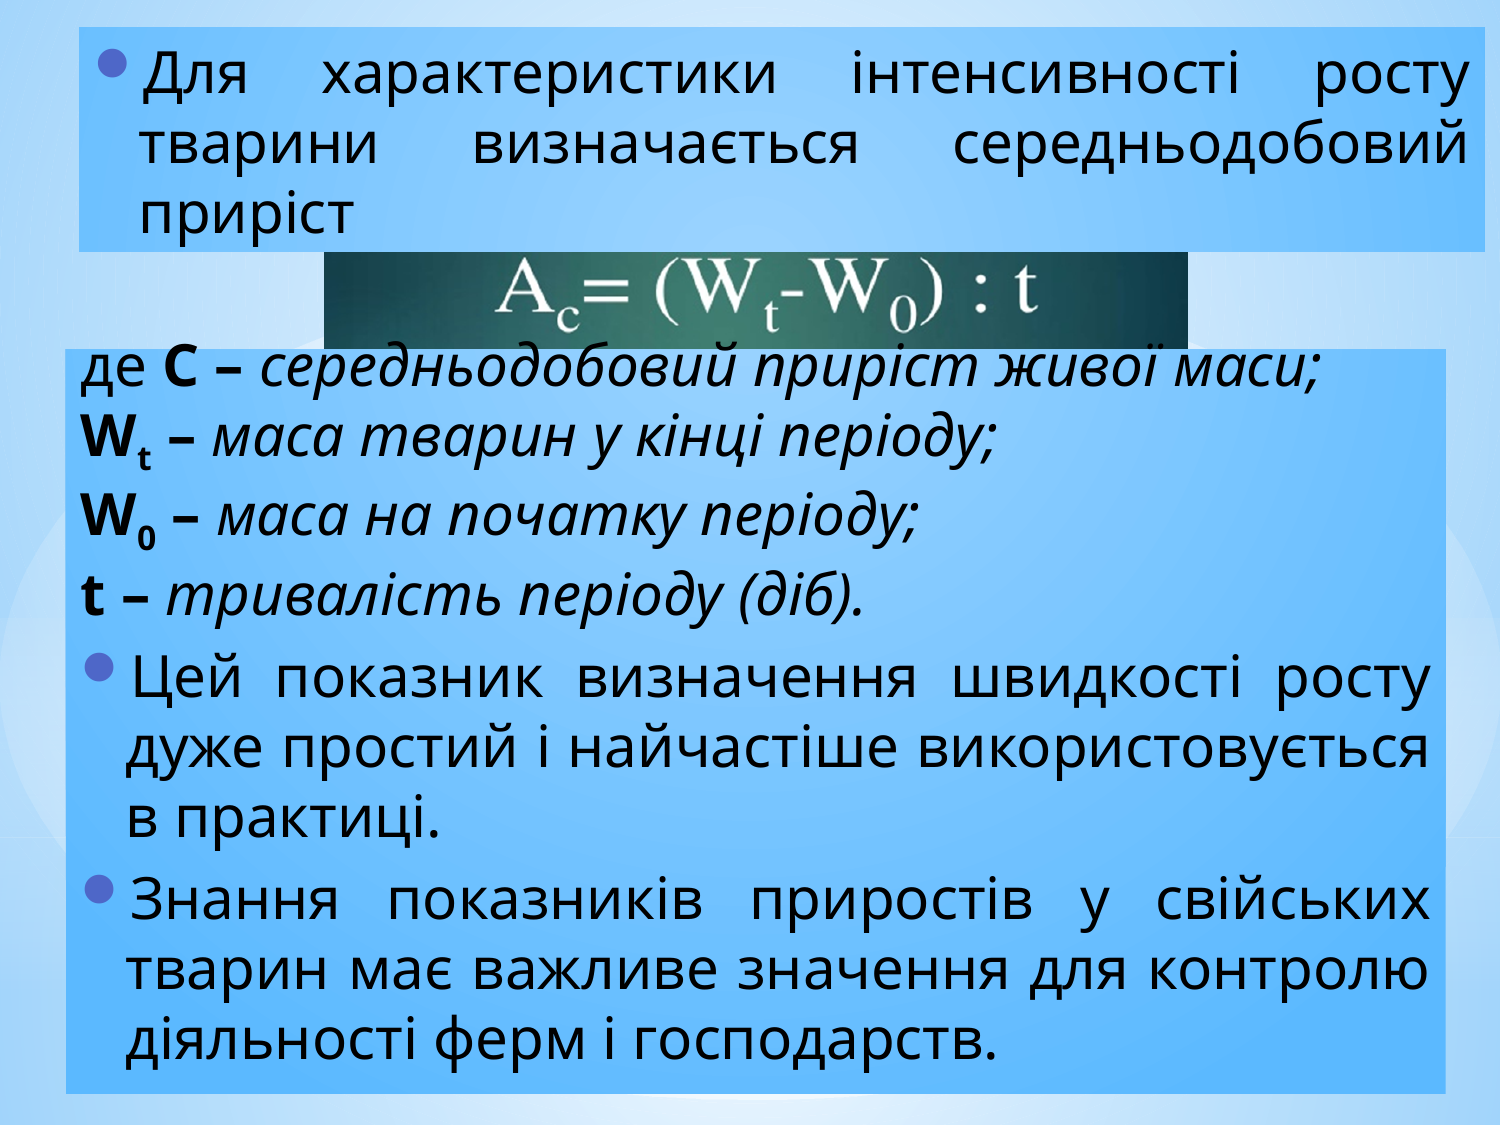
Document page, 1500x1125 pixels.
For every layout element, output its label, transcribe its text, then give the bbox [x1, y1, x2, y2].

picture [324, 30, 1188, 634]
text_box де C – середньодобовий приріст живої маси; Wt – маса тварин у кінці періоду; W0 – маса на початку періоду; t – тривалість періоду (діб). Цей показник визначення швидкості росту дуже простий і найчастіше використовується в практиці. Знання показників приростів у свійських тварин має важливе значення для контролю діяльності ферм і господарств. [65, 349, 1447, 1095]
text_box Для характеристики інтенсивності росту тварини визначається середньодобовий приріст [79, 27, 1485, 252]
